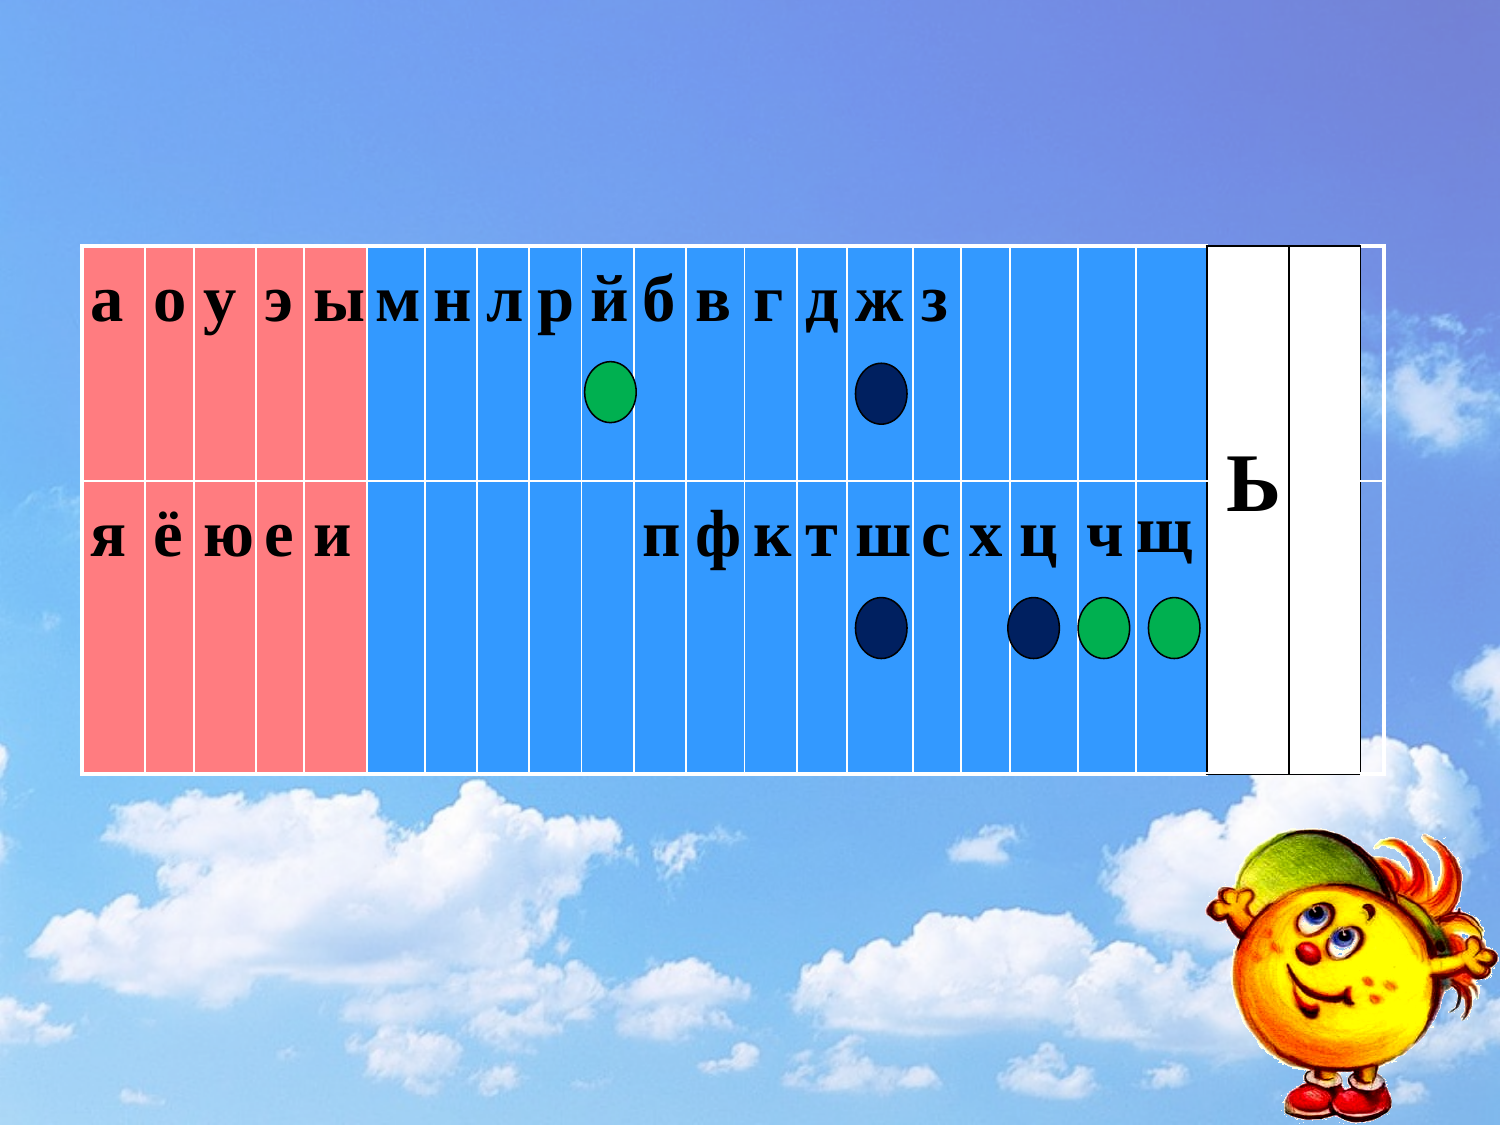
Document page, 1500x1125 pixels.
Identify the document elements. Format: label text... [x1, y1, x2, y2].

table_cell х [962, 482, 1009, 772]
table_cell ф [687, 482, 744, 772]
table_header [962, 248, 1009, 480]
table_cell п [635, 482, 685, 772]
text_box [1007, 597, 1060, 659]
picture [1201, 822, 1500, 1125]
table_cell к [745, 482, 796, 772]
table_header [1208, 247, 1288, 774]
table_header р [530, 248, 581, 480]
table_cell т [798, 482, 846, 772]
table_cell щ [1137, 482, 1206, 772]
table_header [1290, 247, 1360, 774]
table_header з [914, 248, 960, 480]
text_box [855, 597, 908, 659]
table_cell ш [848, 482, 912, 772]
table_cell ю [195, 482, 255, 772]
table_header ы [305, 248, 366, 480]
table_cell [368, 482, 424, 772]
table_cell [530, 482, 581, 772]
table_cell ё [146, 482, 193, 772]
table_cell ц [1011, 482, 1077, 772]
table_cell [426, 482, 476, 772]
table_cell [582, 482, 633, 772]
table_header э [257, 248, 303, 480]
table_header г [745, 248, 796, 480]
text_box [1078, 597, 1130, 659]
table_cell и [305, 482, 366, 772]
table_cell с [914, 482, 960, 772]
text_box [1148, 597, 1201, 659]
table_header у [195, 248, 255, 480]
table_header й [582, 248, 633, 480]
table_cell е [257, 482, 303, 772]
table_header [1011, 248, 1077, 480]
table_header м [368, 248, 424, 480]
table_header о [146, 248, 193, 480]
text_box [855, 363, 908, 425]
table_header [1137, 248, 1206, 480]
table_header [1079, 248, 1135, 480]
table_cell ч [1079, 482, 1135, 772]
text_box [584, 361, 637, 423]
table_cell [478, 482, 528, 772]
table_header л [478, 248, 528, 480]
table_header ж [848, 248, 912, 480]
table_cell [1361, 482, 1382, 772]
table_header [1361, 248, 1382, 480]
table_cell я [84, 482, 144, 772]
table_header в [687, 248, 744, 480]
text_box Ь [1211, 420, 1297, 536]
table_header н [426, 248, 476, 480]
table_header б [635, 248, 685, 480]
table_header а [84, 248, 144, 480]
table_header д [798, 248, 846, 480]
